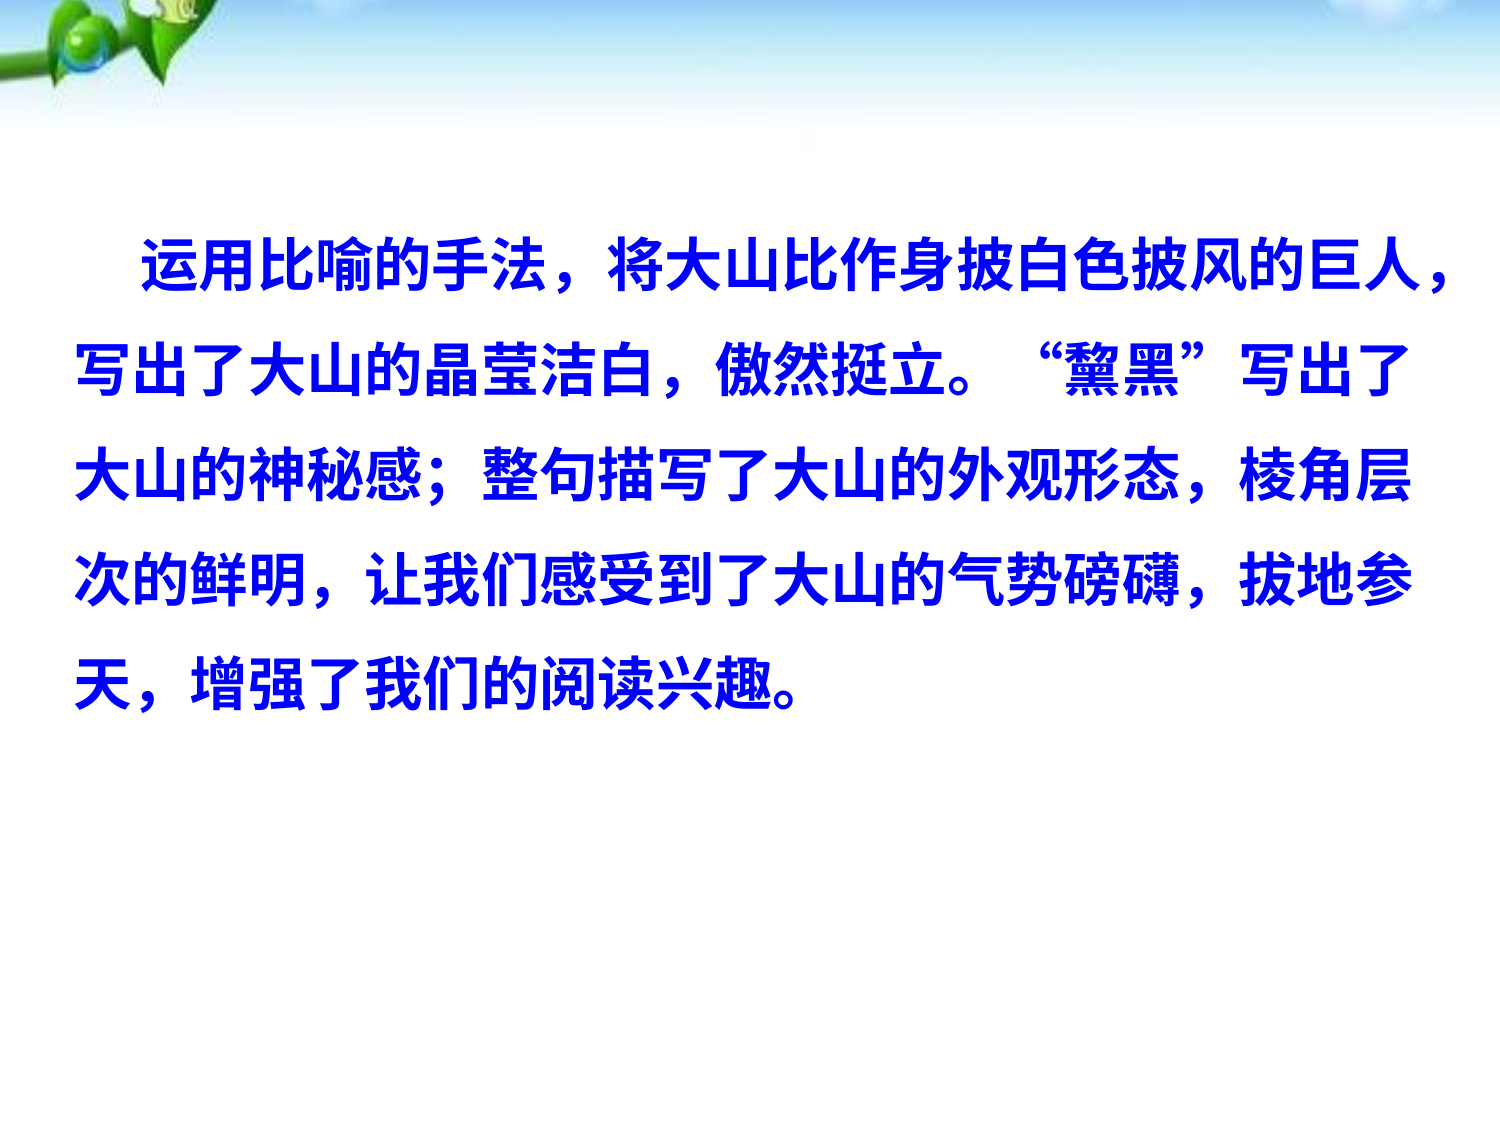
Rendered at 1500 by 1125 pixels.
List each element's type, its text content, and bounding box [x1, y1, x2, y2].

picture [0, 0, 1500, 1125]
text_box 运用比喻的手法，将大山比作身披白色披风的巨人，写出了大山的晶莹洁白，傲然挺立。“黧黑”写出了大山的神秘感；整句描写了大山的外观形态，棱角层次的鲜明，让我们感受到了大山的气势磅礴，拔地参天，增强了我们的阅读兴趣。 [58, 185, 1447, 725]
